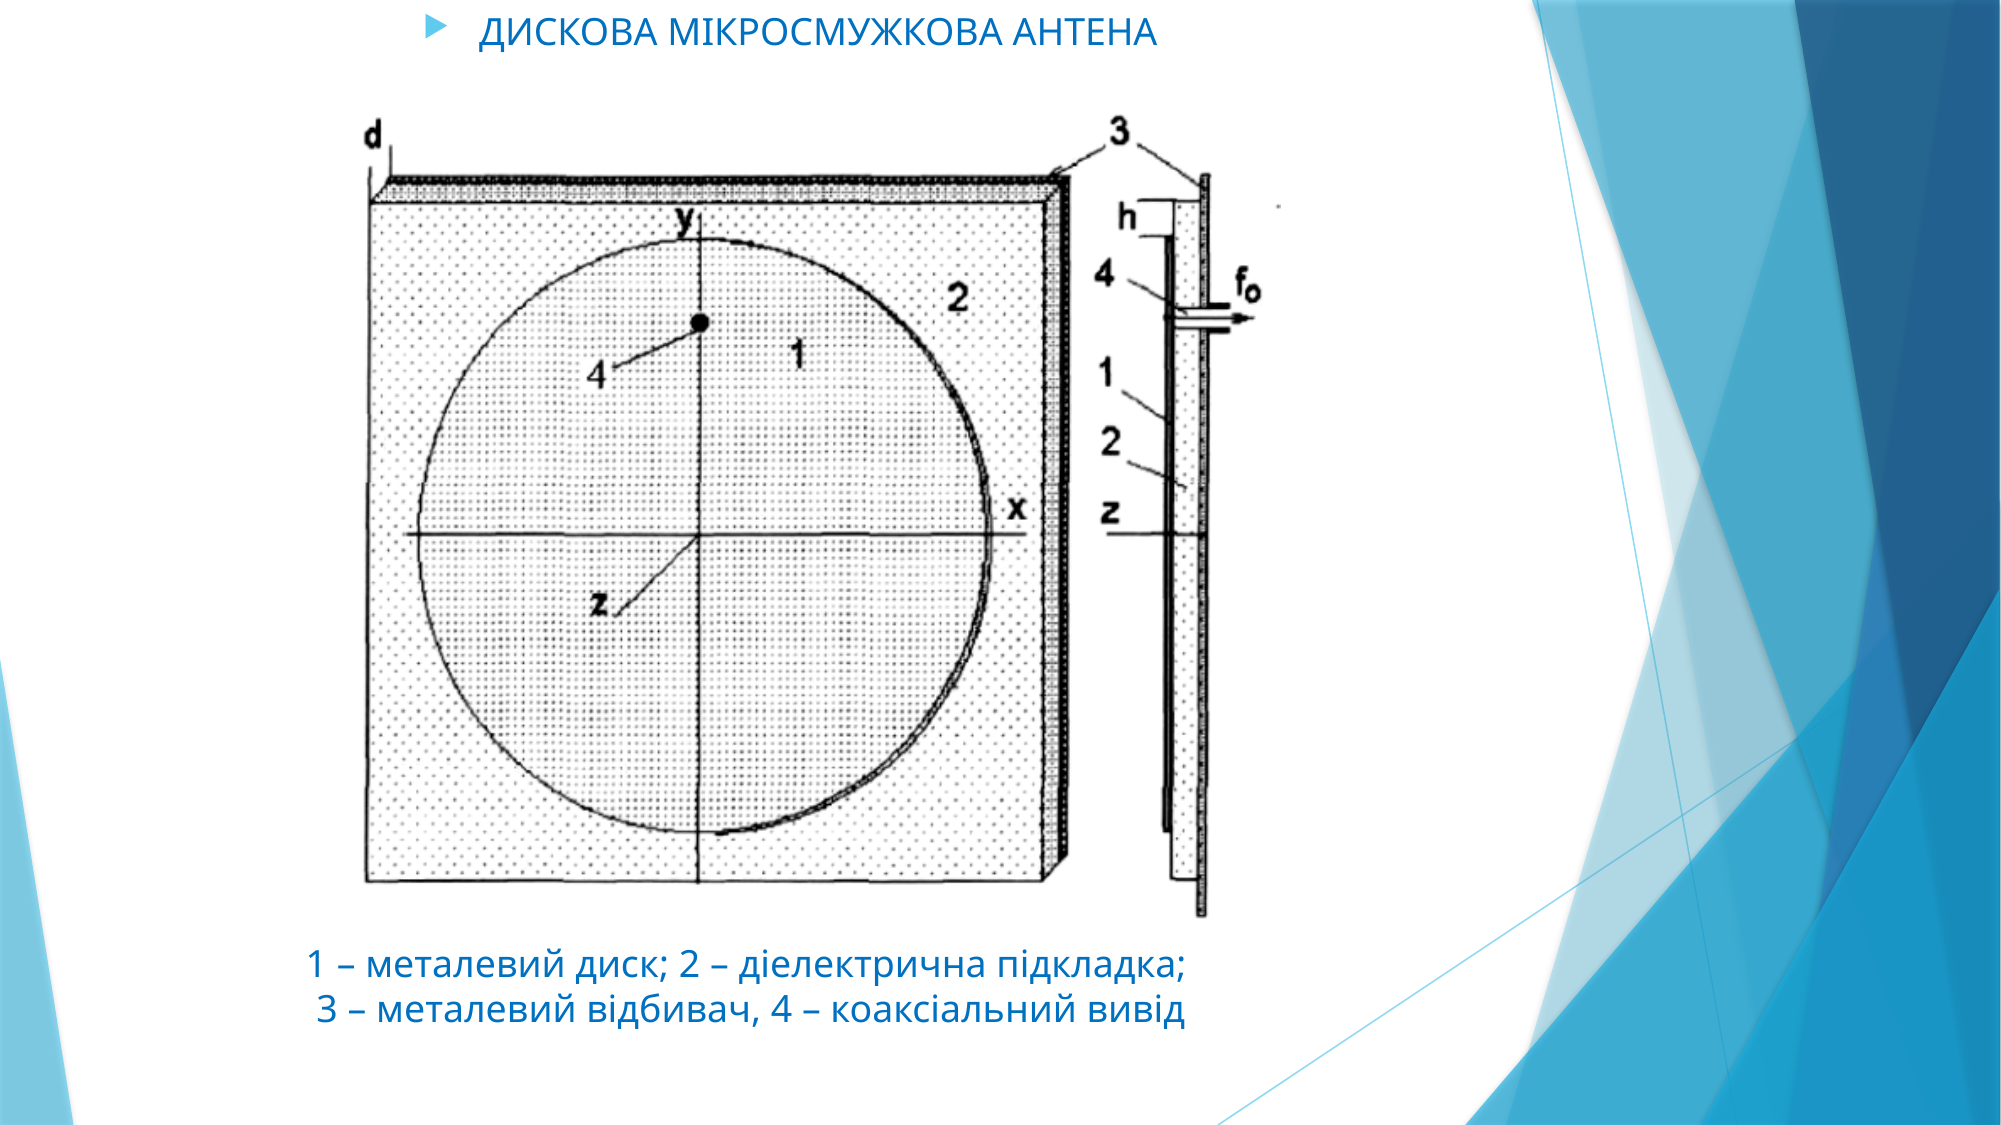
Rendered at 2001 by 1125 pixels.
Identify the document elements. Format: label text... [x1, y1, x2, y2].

picture [311, 91, 1281, 948]
text_box 1 – металевий диск; 2 – діелектрична підкладка; 3 – металевий відбивач, 4 – коаксіальний вивід [240, 932, 1262, 1038]
list Дискова мікросмужкова антена [0, 1, 1581, 111]
